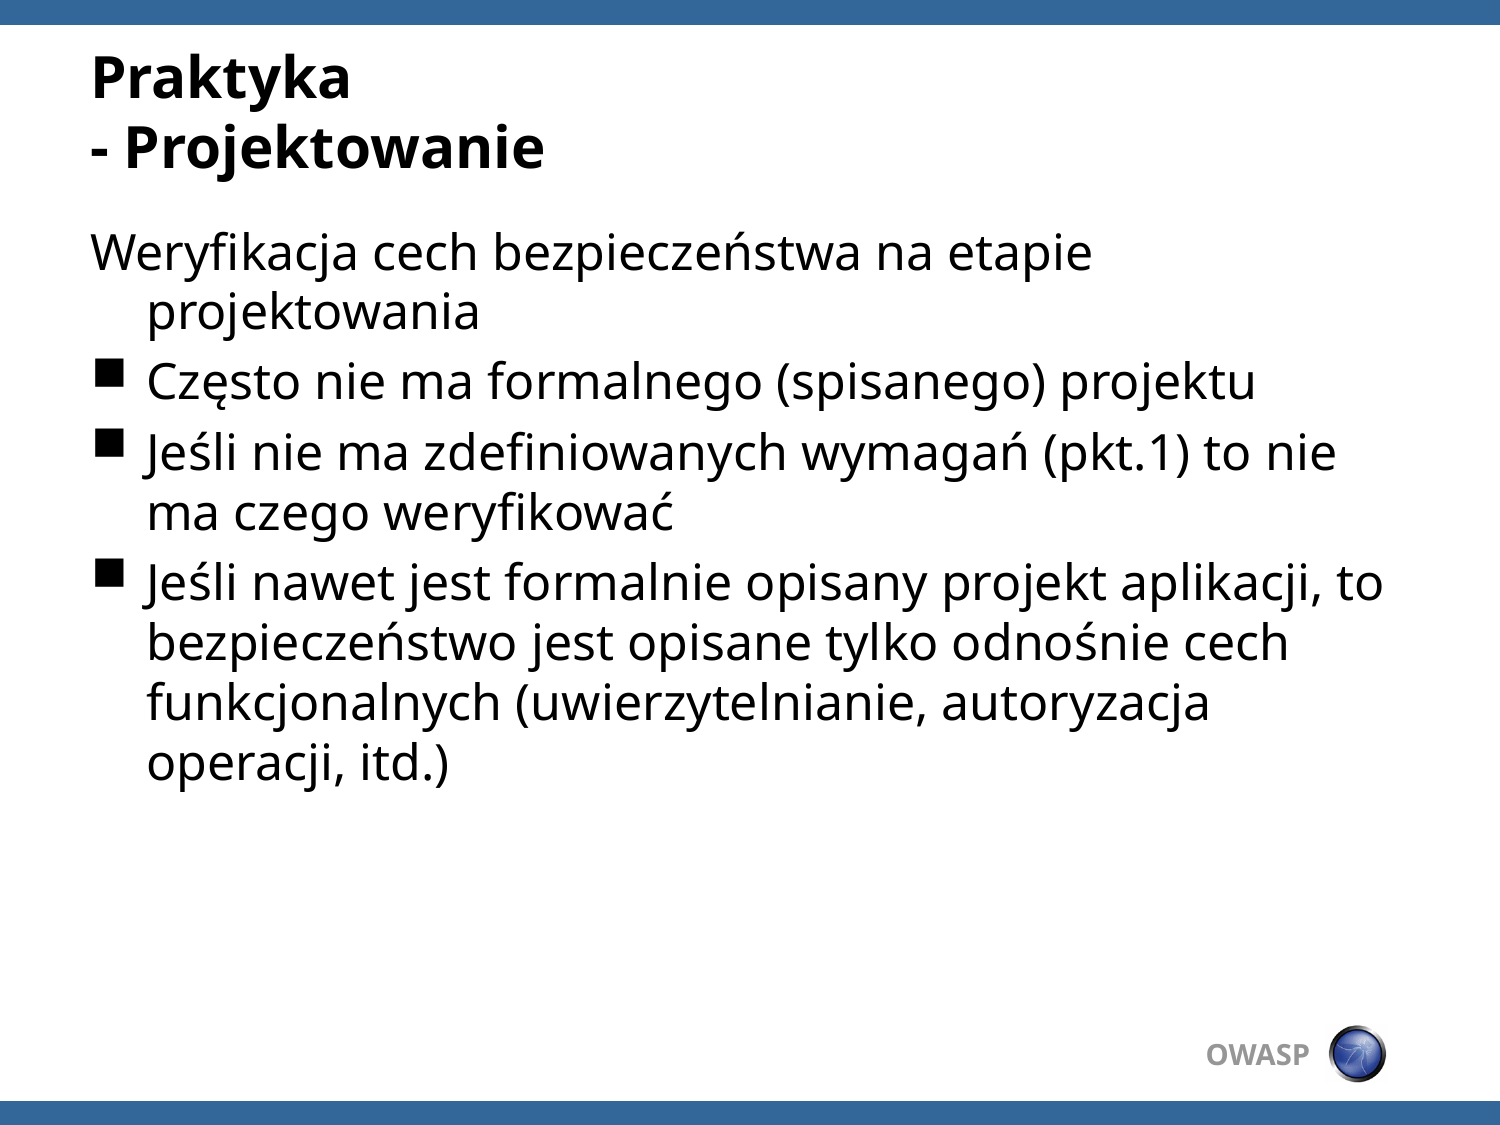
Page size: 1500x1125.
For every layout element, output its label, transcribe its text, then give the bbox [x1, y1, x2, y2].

picture [1325, 1024, 1388, 1083]
list Weryfikacja cech bezpieczeństwa na etapie projektowania Często nie ma formalnego (spisanego) projektu Jeśli nie ma zdefiniowanych wymagań (pkt.1) to nie ma czego weryfikować Jeśli nawet jest formalnie opisany projekt aplikacji, to bezpieczeństwo jest opisane tylko odnośnie cech funkcjonalnych (uwierzytelnianie, autoryzacja operacji, itd.) [74, 212, 1426, 1006]
title Praktyka - Projektowanie [74, 44, 1426, 176]
